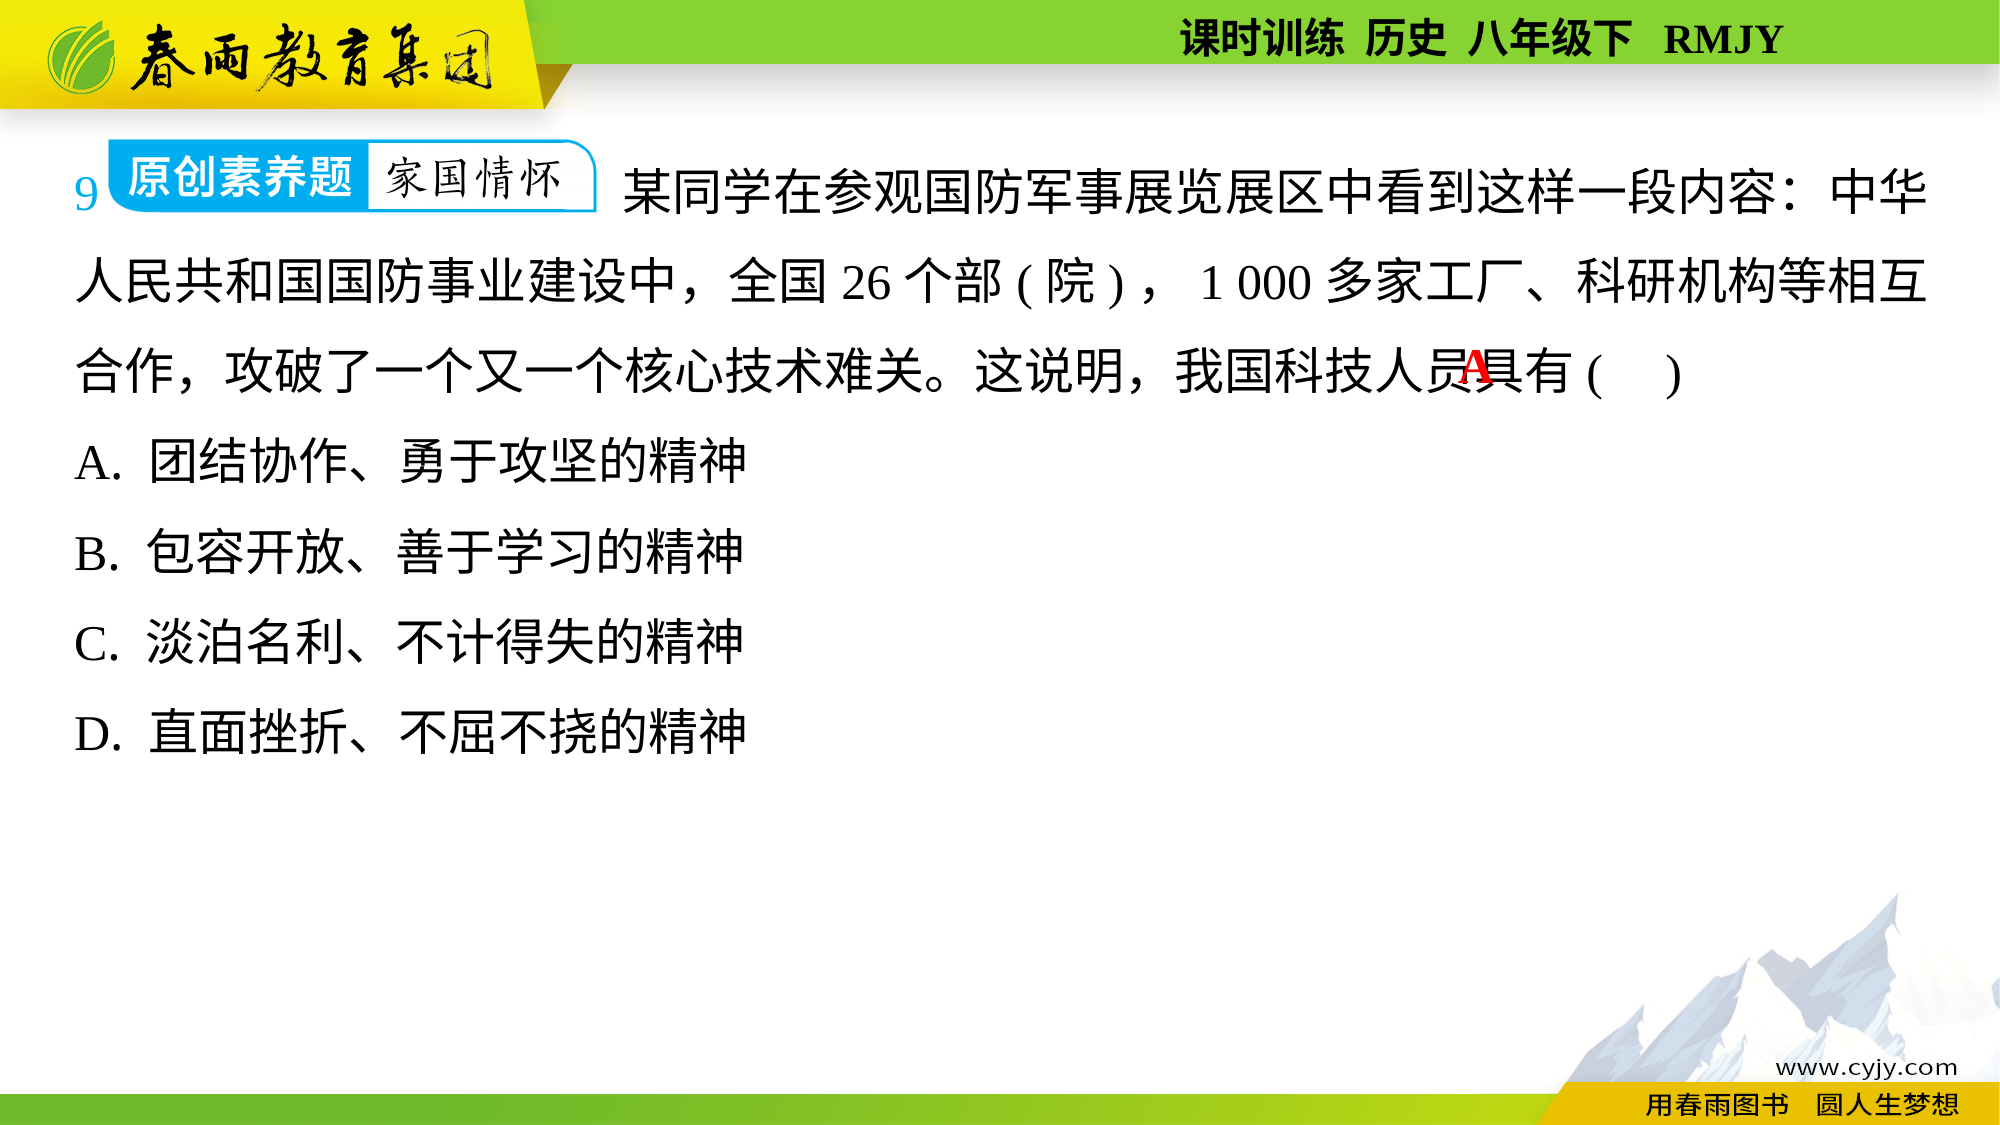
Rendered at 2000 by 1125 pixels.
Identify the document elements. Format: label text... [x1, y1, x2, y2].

picture [0, 0, 2000, 1125]
text_box A [1443, 326, 1509, 401]
list 9 某同学在参观国防军事展览展区中看到这样一段内容：中华人民共和国国防事业建设中，全国26个部(院)，1 000多家工厂、科研机构等相互合作，攻破了一个又一个核心技术难关。这说明，我国科技人员具有( ) A. 团结协作、勇于攻坚的精神 B. 包容开放、善于学习的精神 C. 淡泊名利、不计得失的精神 D. 直面挫折、不屈不挠的精神 [59, 122, 1944, 774]
